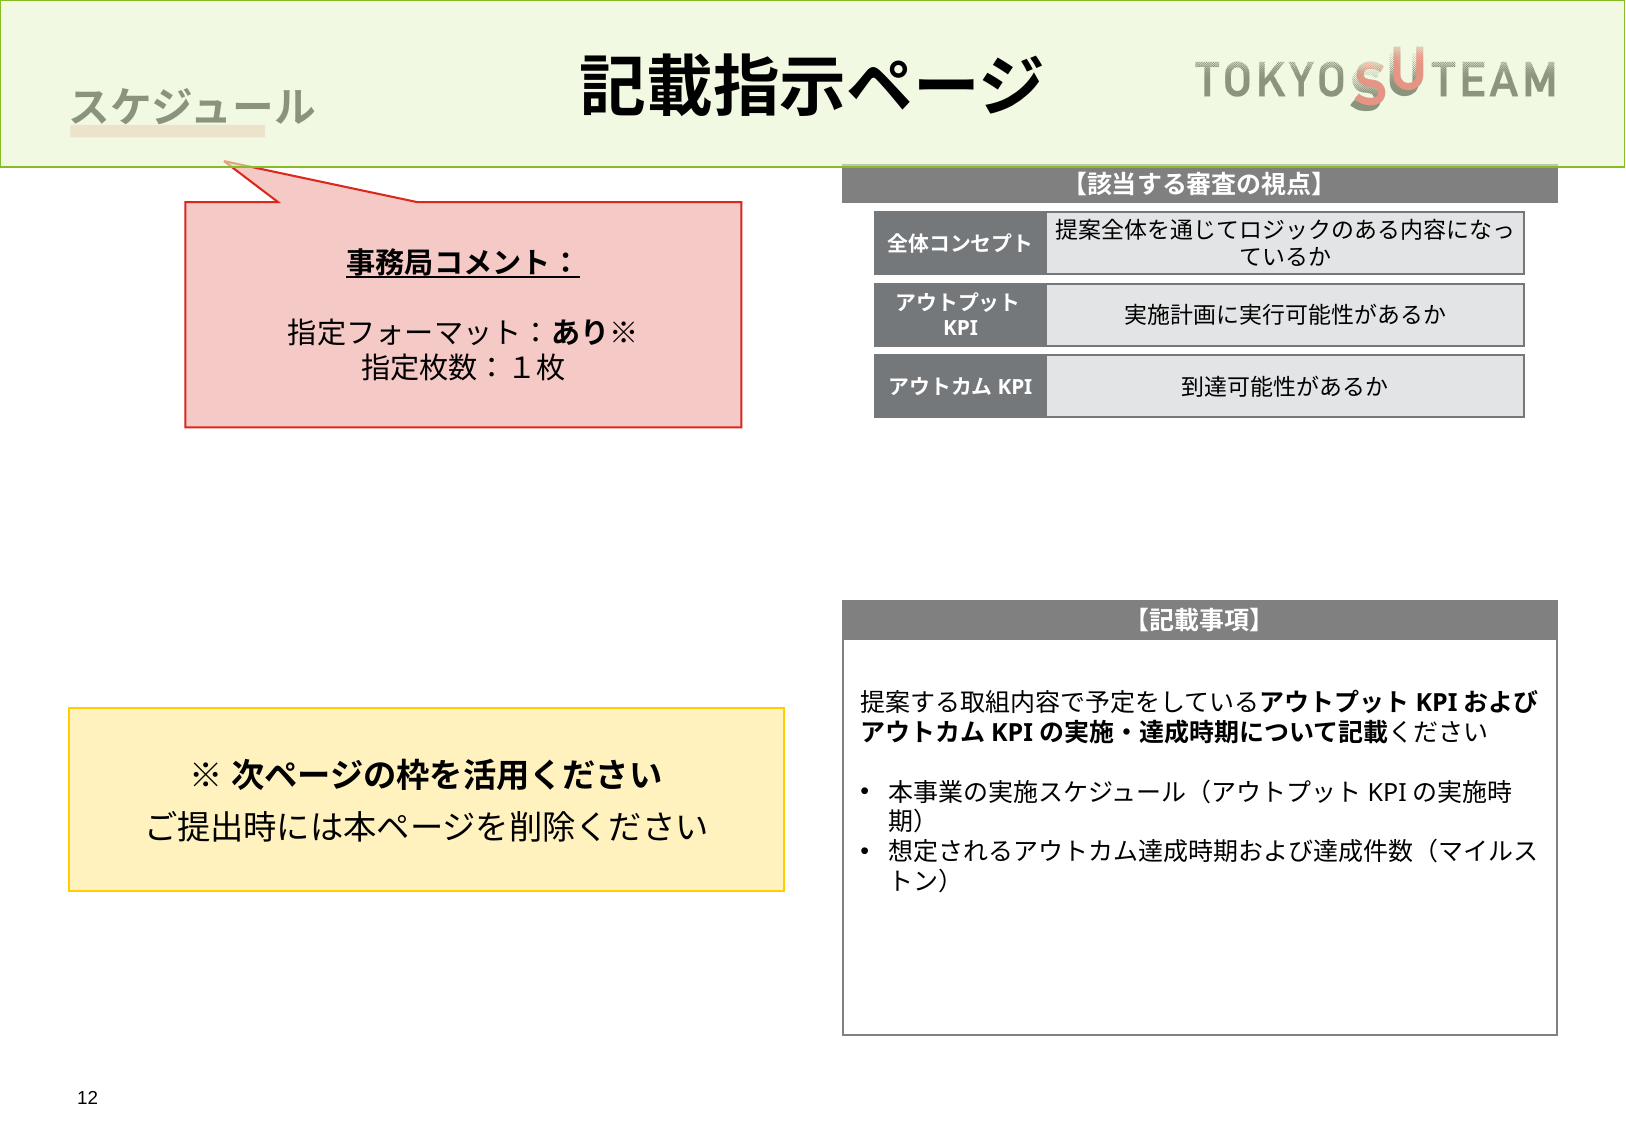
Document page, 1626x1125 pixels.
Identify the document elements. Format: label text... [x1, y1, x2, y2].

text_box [874, 283, 1525, 346]
picture [1194, 45, 1557, 115]
text_box ※次ページの枠を活用ください ご提出時には本ページを削除ください [68, 708, 784, 892]
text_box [874, 355, 1525, 418]
text_box 記載指示ページ [0, 0, 1625, 167]
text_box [842, 600, 1557, 1036]
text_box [874, 211, 1525, 275]
text_box 事務局コメント： 指定フォーマット：あり※ 指定枚数：１枚 [185, 167, 742, 428]
slide_number 12 [68, 1080, 98, 1109]
text_box 【該当する審査の視点】 [842, 167, 1557, 203]
